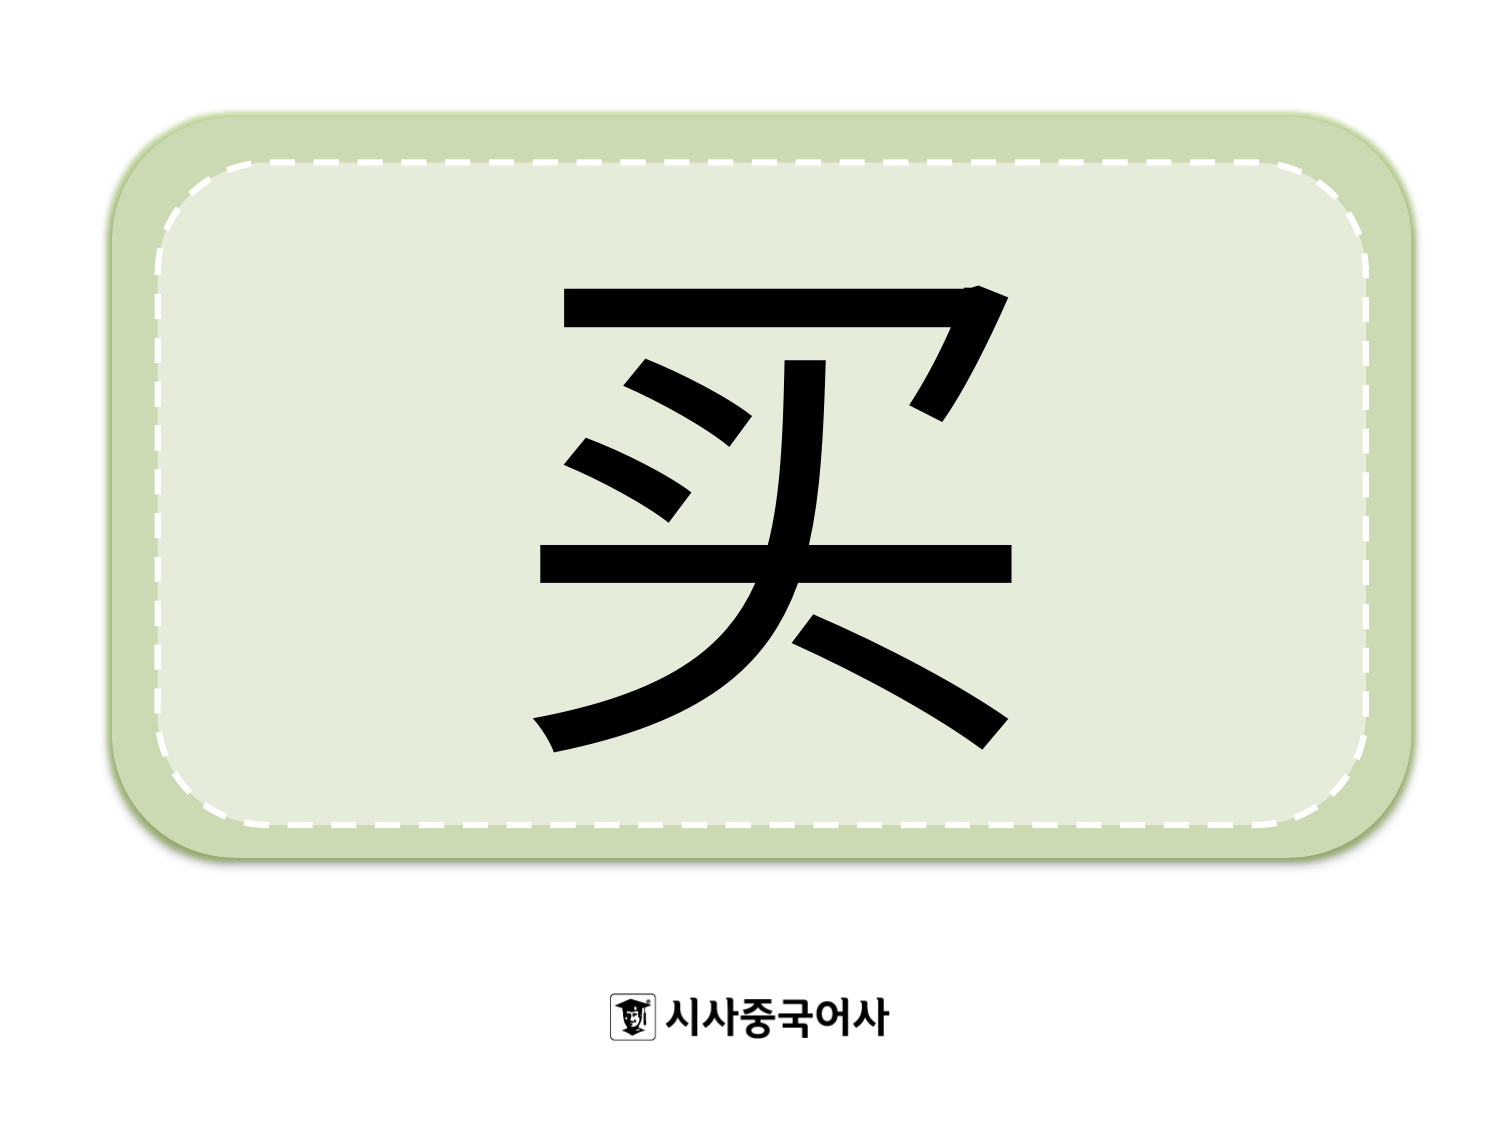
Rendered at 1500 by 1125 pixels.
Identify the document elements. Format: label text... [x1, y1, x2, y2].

text_box 买 [171, 160, 1380, 824]
picture [602, 987, 898, 1047]
